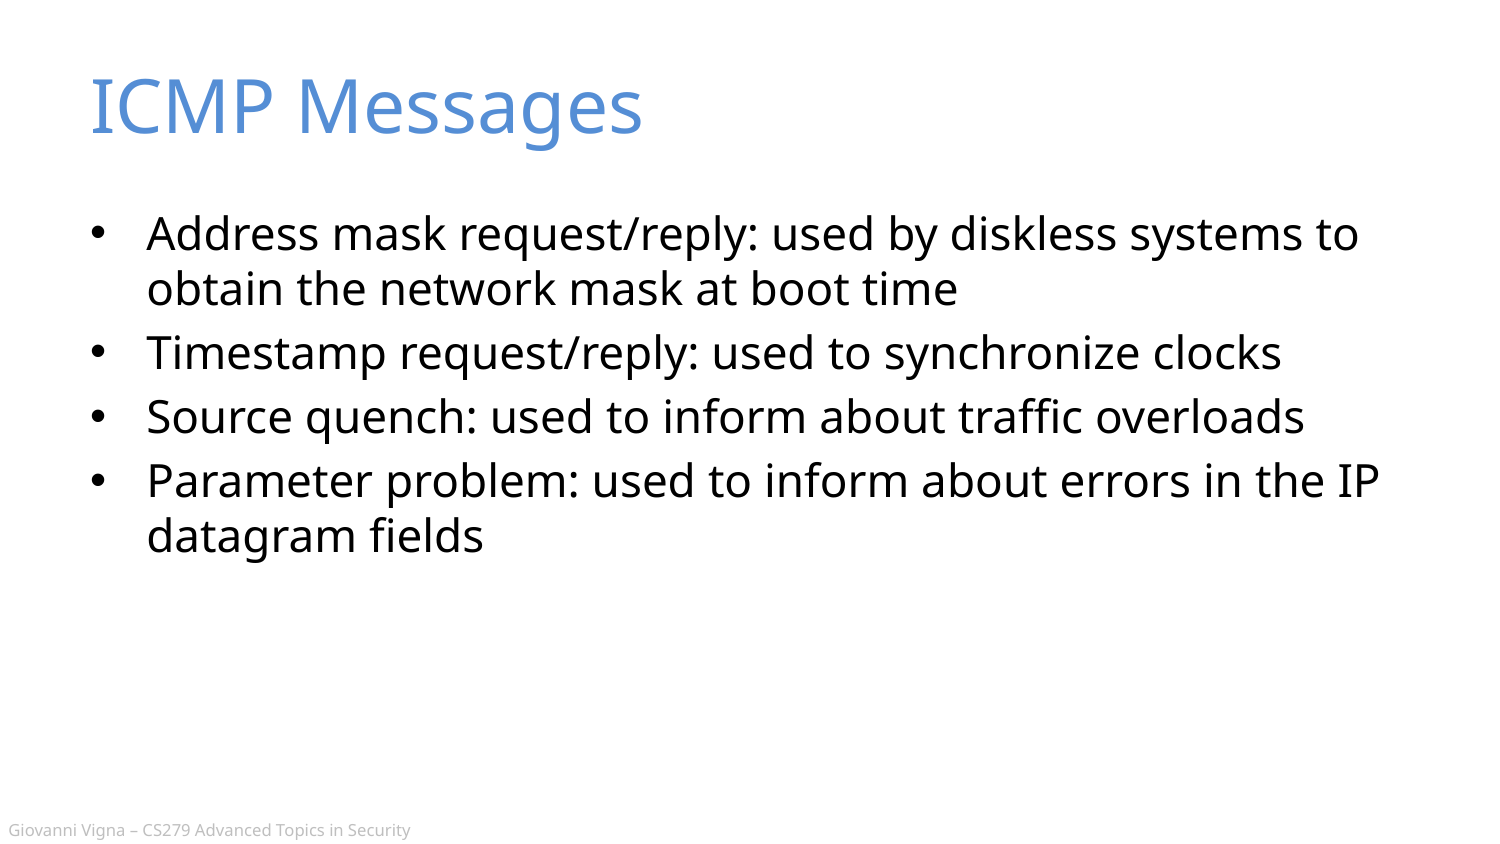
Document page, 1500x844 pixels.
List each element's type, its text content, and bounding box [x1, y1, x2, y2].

list Address mask request/reply: used by diskless systems to obtain the network mask at boot time Timestamp request/reply: used to synchronize clocks Source quench: used to inform about traffic overloads Parameter problem: used to inform about errors in the IP datagram fields [75, 196, 1425, 813]
title ICMP Messages [75, 33, 1425, 175]
